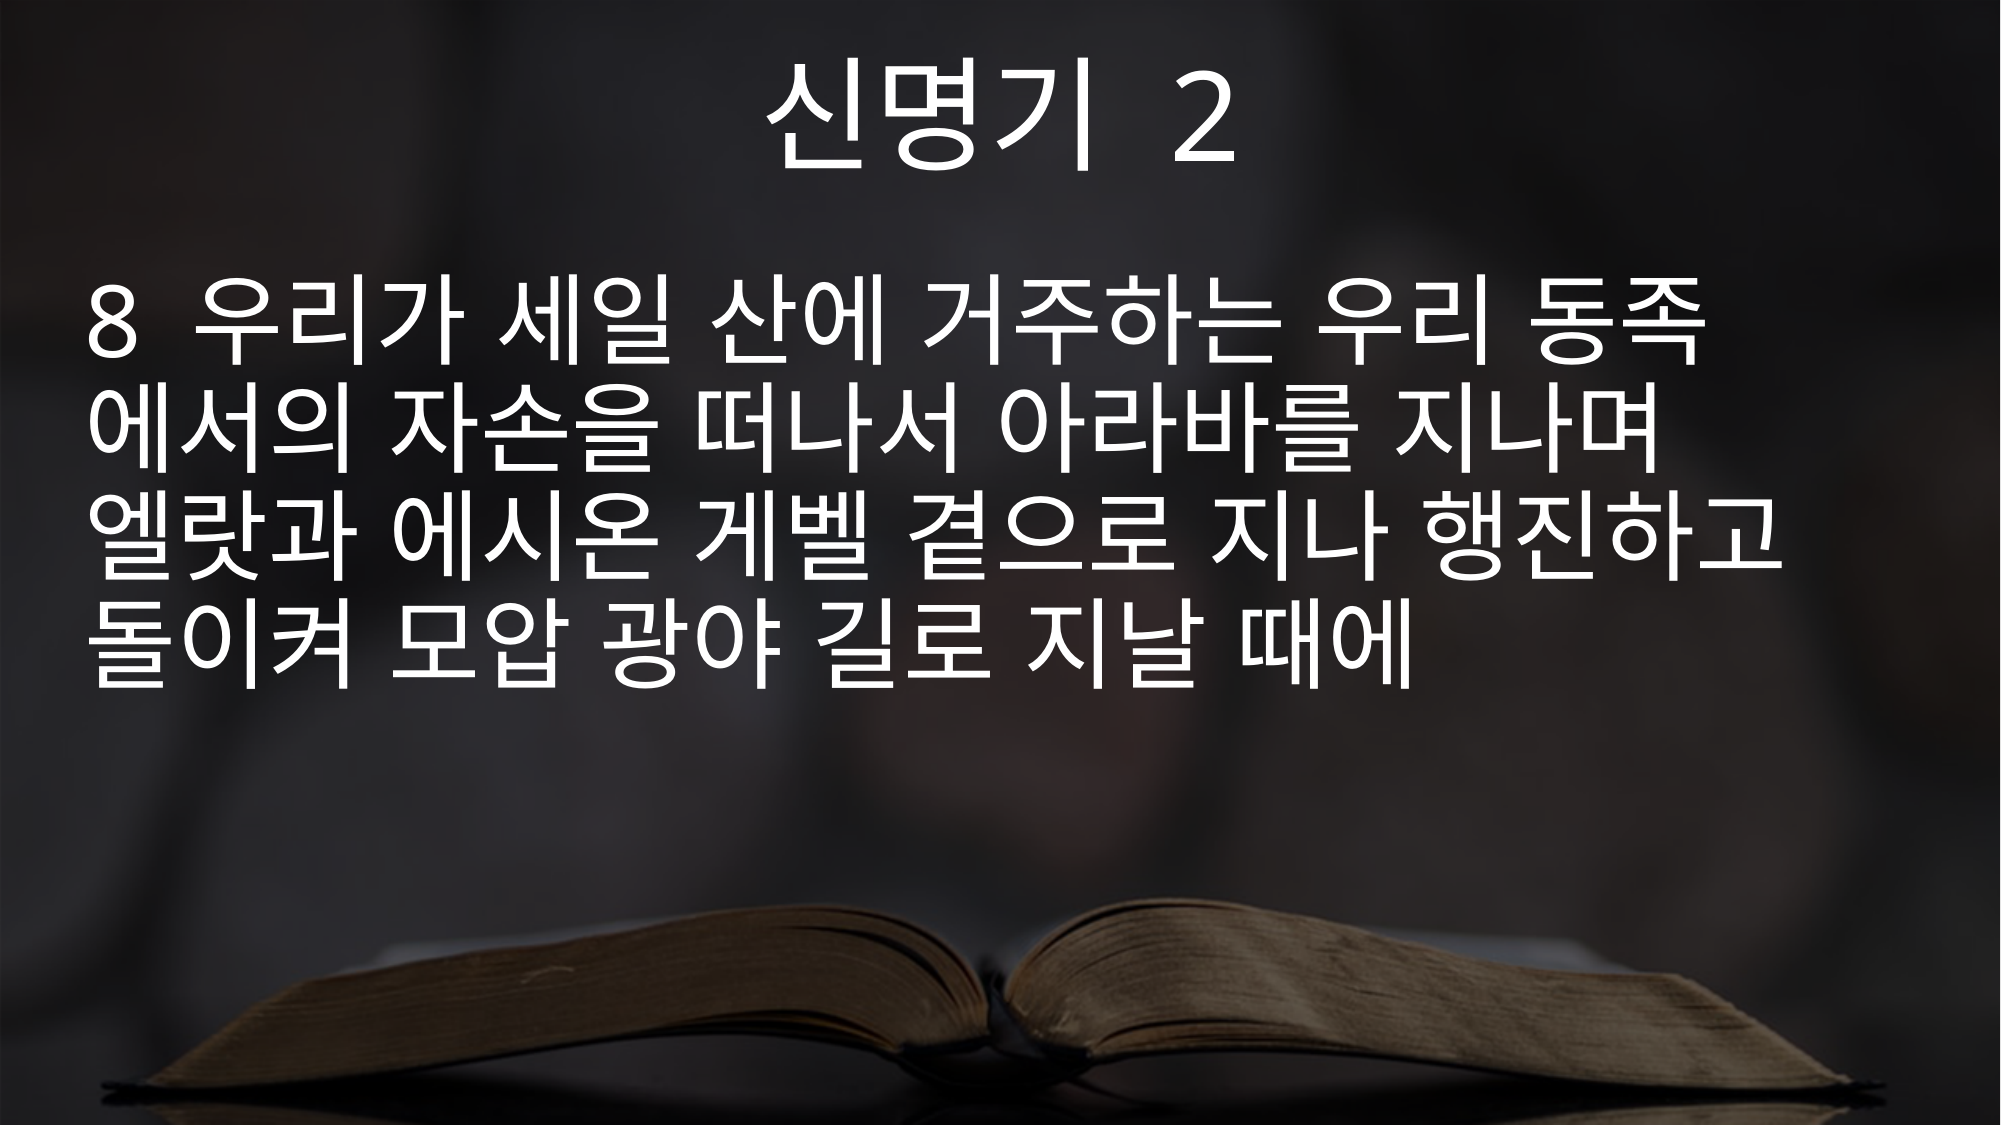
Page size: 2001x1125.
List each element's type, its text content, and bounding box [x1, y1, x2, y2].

picture [0, 0, 2001, 1125]
list 8 우리가 세일 산에 거주하는 우리 동족 에서의 자손을 떠나서 아라바를 지나며 엘랏과 에시온 게벨 곁으로 지나 행진하고 돌이켜 모압 광야 길로 지날 때에 [69, 263, 1953, 423]
footer 신명기 2 [0, 32, 2000, 192]
